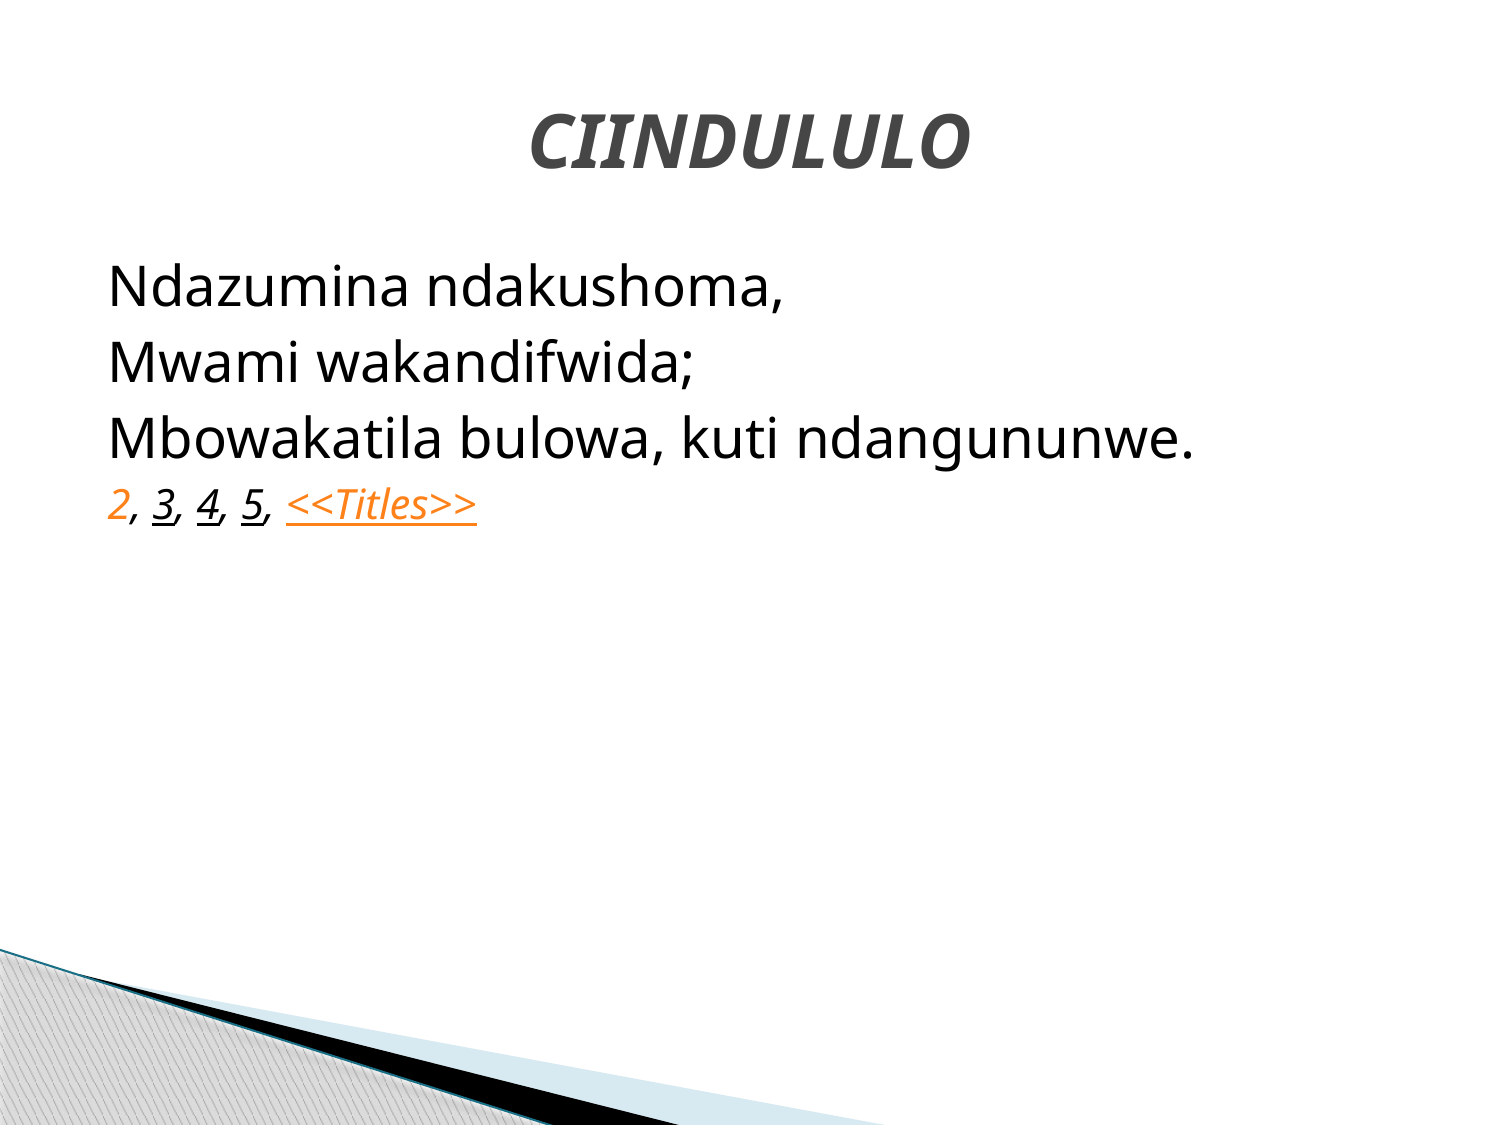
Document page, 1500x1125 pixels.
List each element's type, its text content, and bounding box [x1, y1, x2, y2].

list Ndazumina ndakushoma, Mwami wakandifwida; Mbowakatila bulowa, kuti ndangununwe. 2, 3, 4, 5, <<Titles>> [75, 243, 1425, 986]
title CIINDULULO [75, 45, 1425, 233]
